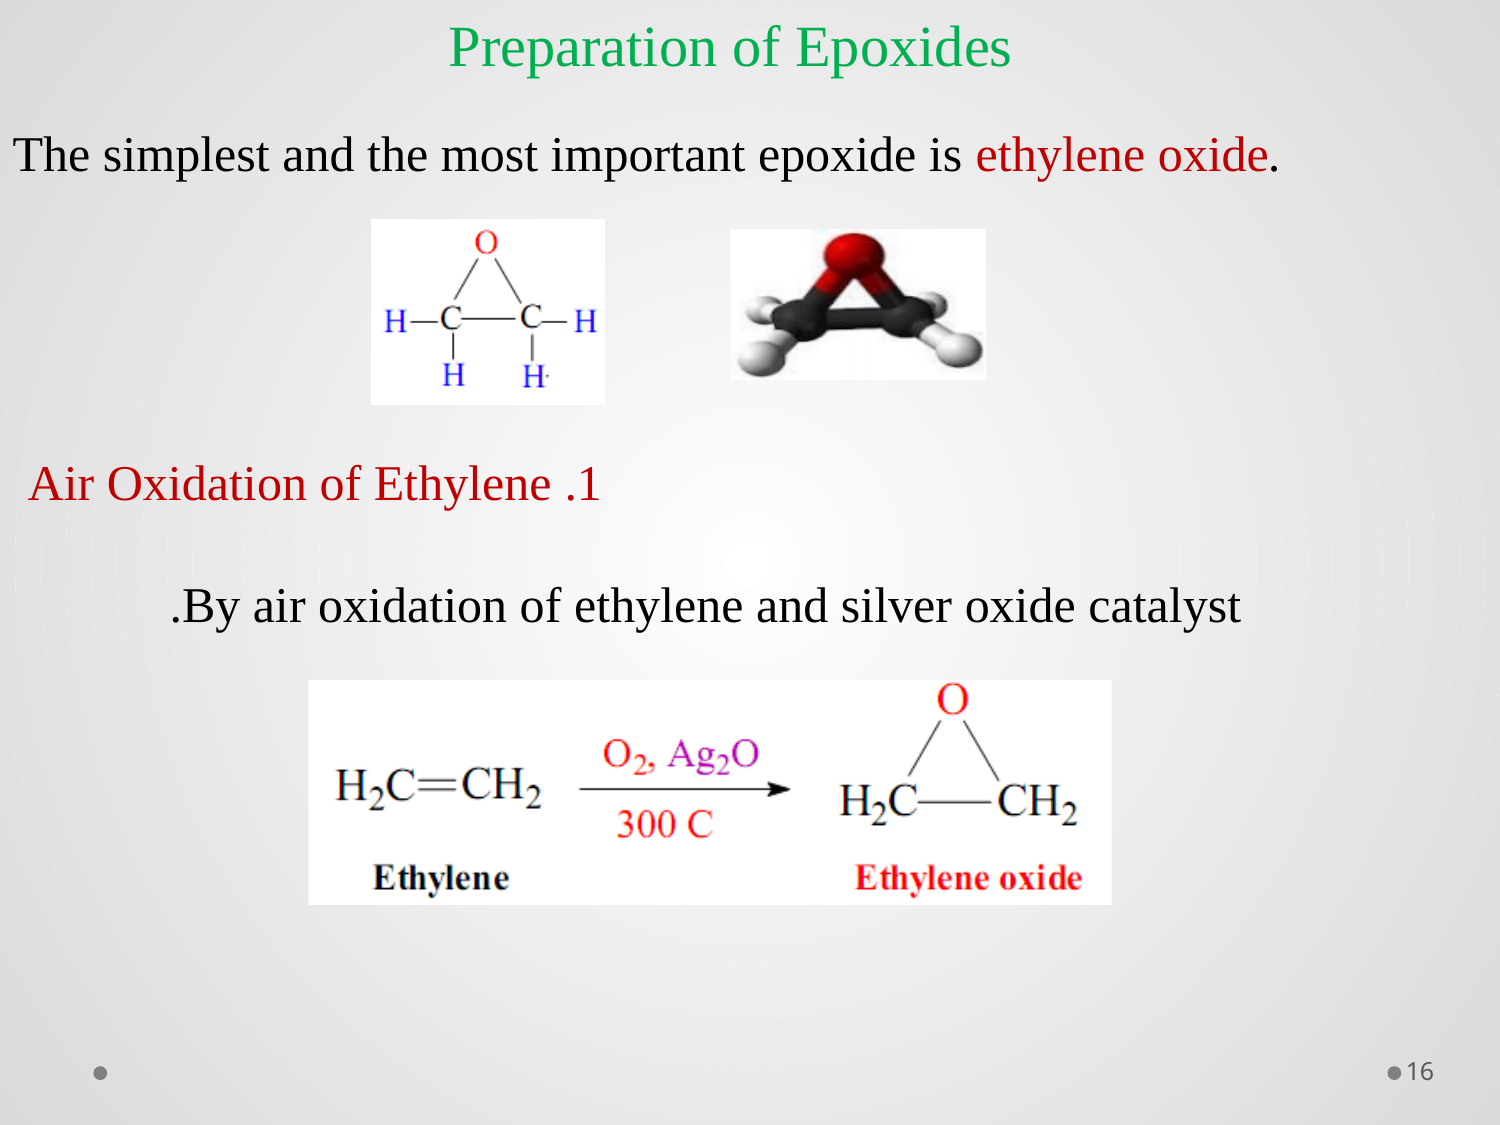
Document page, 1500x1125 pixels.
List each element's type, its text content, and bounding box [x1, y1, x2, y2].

text_box By air oxidation of ethylene and silver oxide catalyst. [129, 565, 1321, 641]
slide_number 16 [1401, 1042, 1494, 1103]
text_box 1. Air Oxidation of Ethylene [0, 442, 617, 518]
text_box The simplest and the most important epoxide is ethylene oxide. [0, 113, 1306, 189]
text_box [371, 219, 987, 405]
text_box Preparation of Epoxides [433, 0, 1028, 86]
picture [308, 680, 1112, 906]
